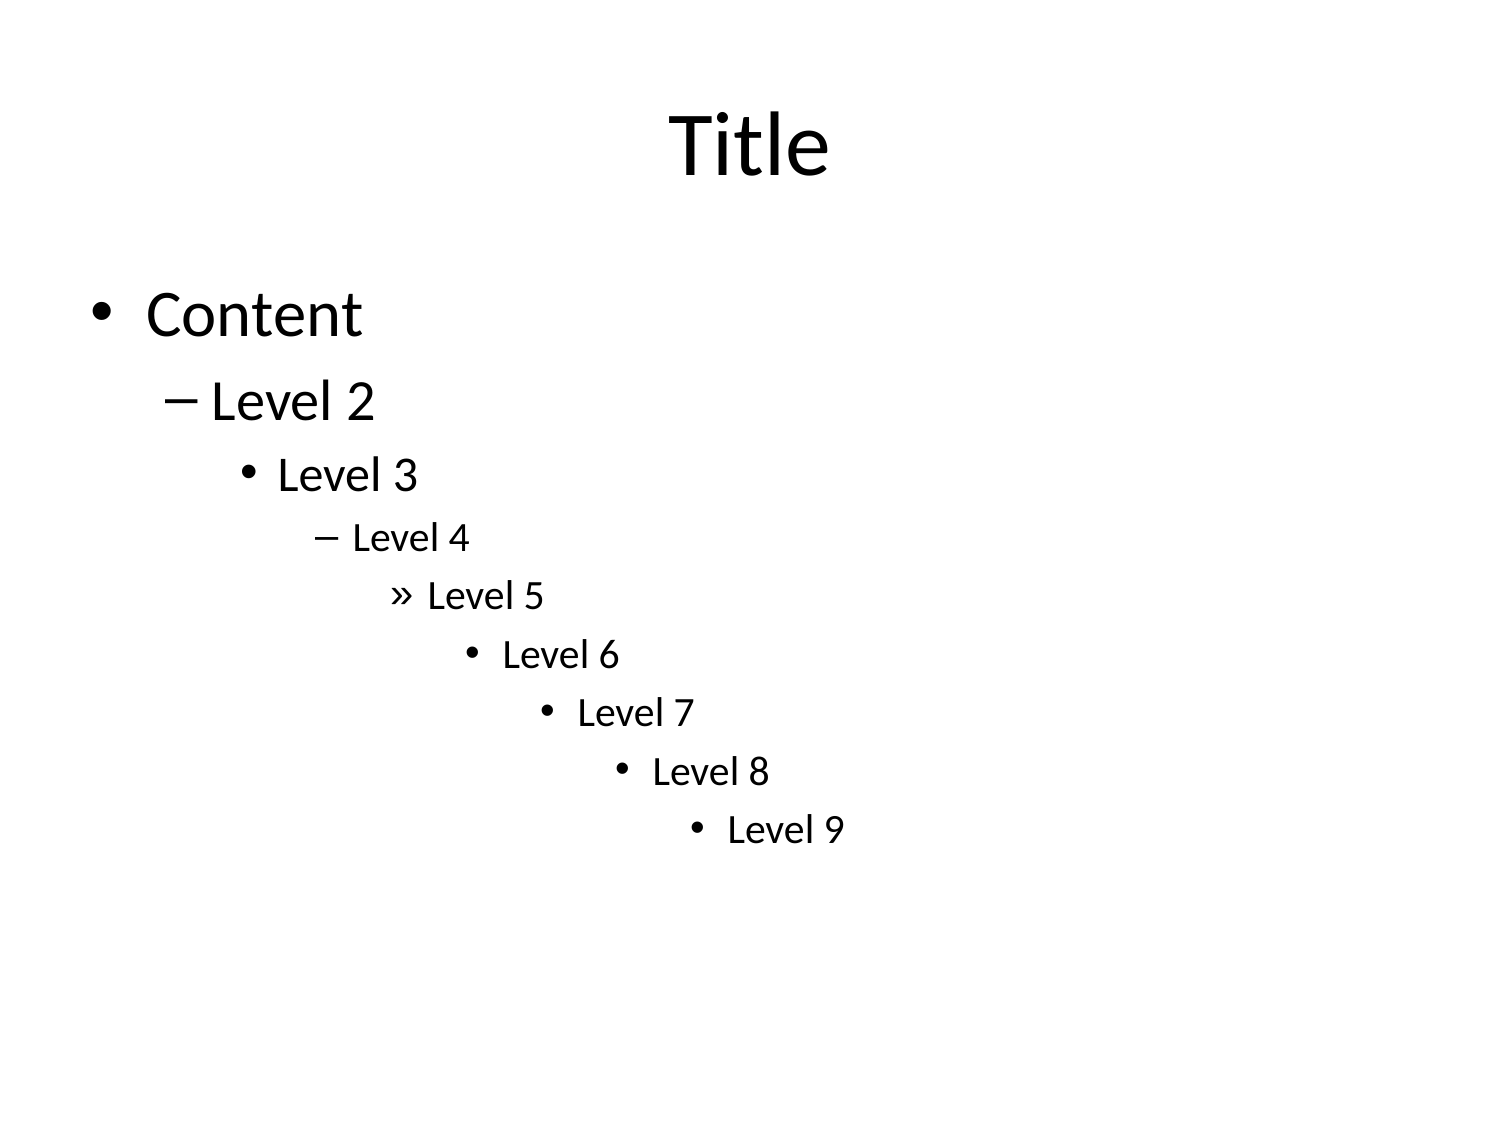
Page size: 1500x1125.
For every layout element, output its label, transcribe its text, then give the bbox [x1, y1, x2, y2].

list Content Level 2 Level 3 Level 4 Level 5 Level 6 Level 7 Level 8 Level 9 [75, 262, 1425, 1005]
title Title [75, 45, 1425, 233]
